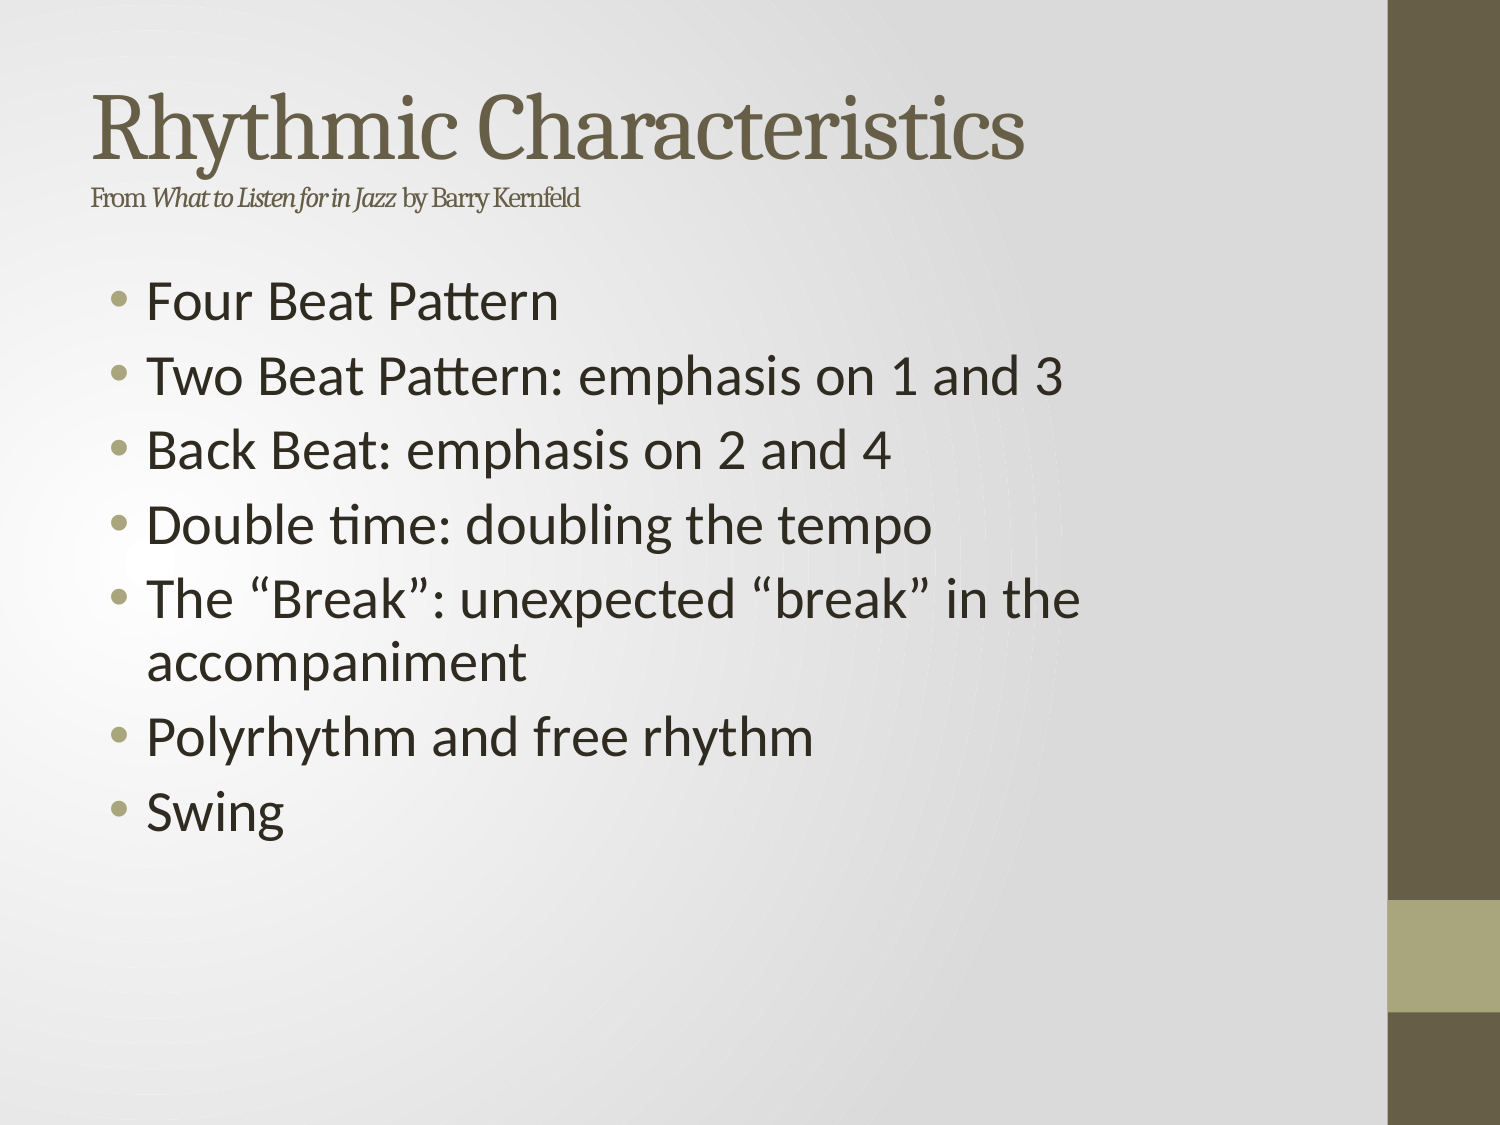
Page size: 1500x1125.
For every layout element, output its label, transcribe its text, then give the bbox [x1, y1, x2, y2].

list Four Beat Pattern Two Beat Pattern: emphasis on 1 and 3 Back Beat: emphasis on 2 and 4 Double time: doubling the tempo The “Break”: unexpected “break” in the accompaniment Polyrhythm and free rhythm Swing [75, 262, 1325, 1050]
title Rhythmic Characteristics From What to Listen for in Jazz by Barry Kernfeld [75, 45, 1325, 233]
